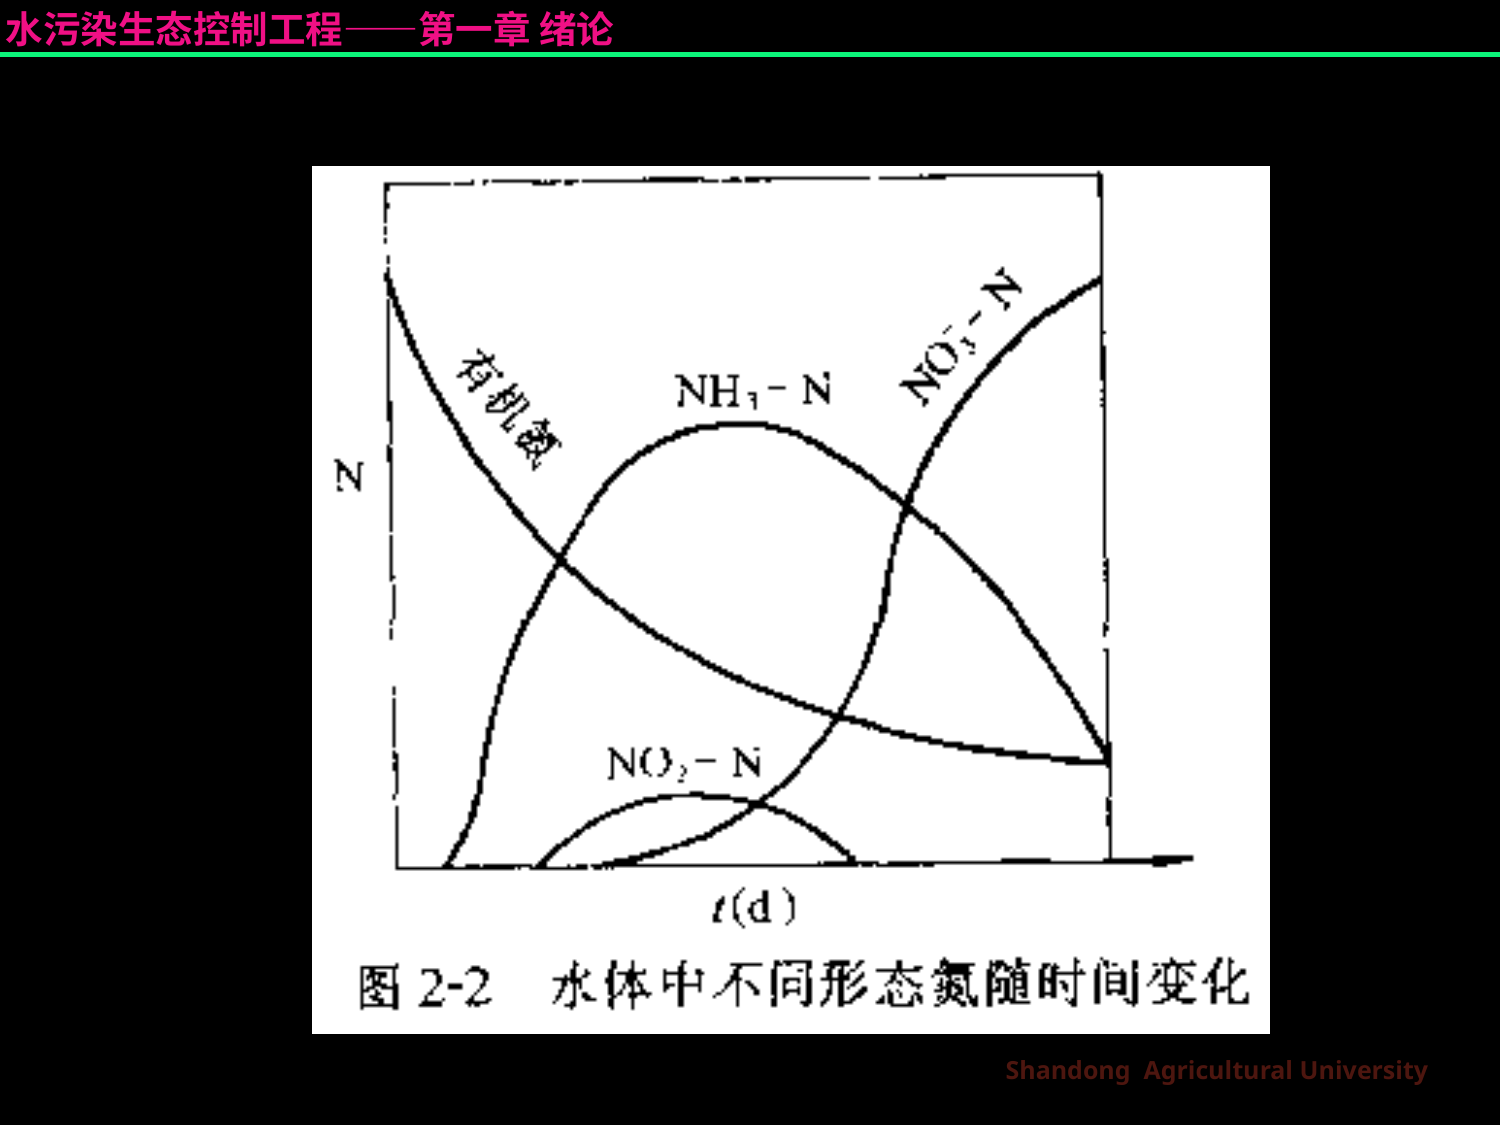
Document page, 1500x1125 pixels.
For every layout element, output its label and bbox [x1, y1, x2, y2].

picture [312, 166, 1270, 1034]
